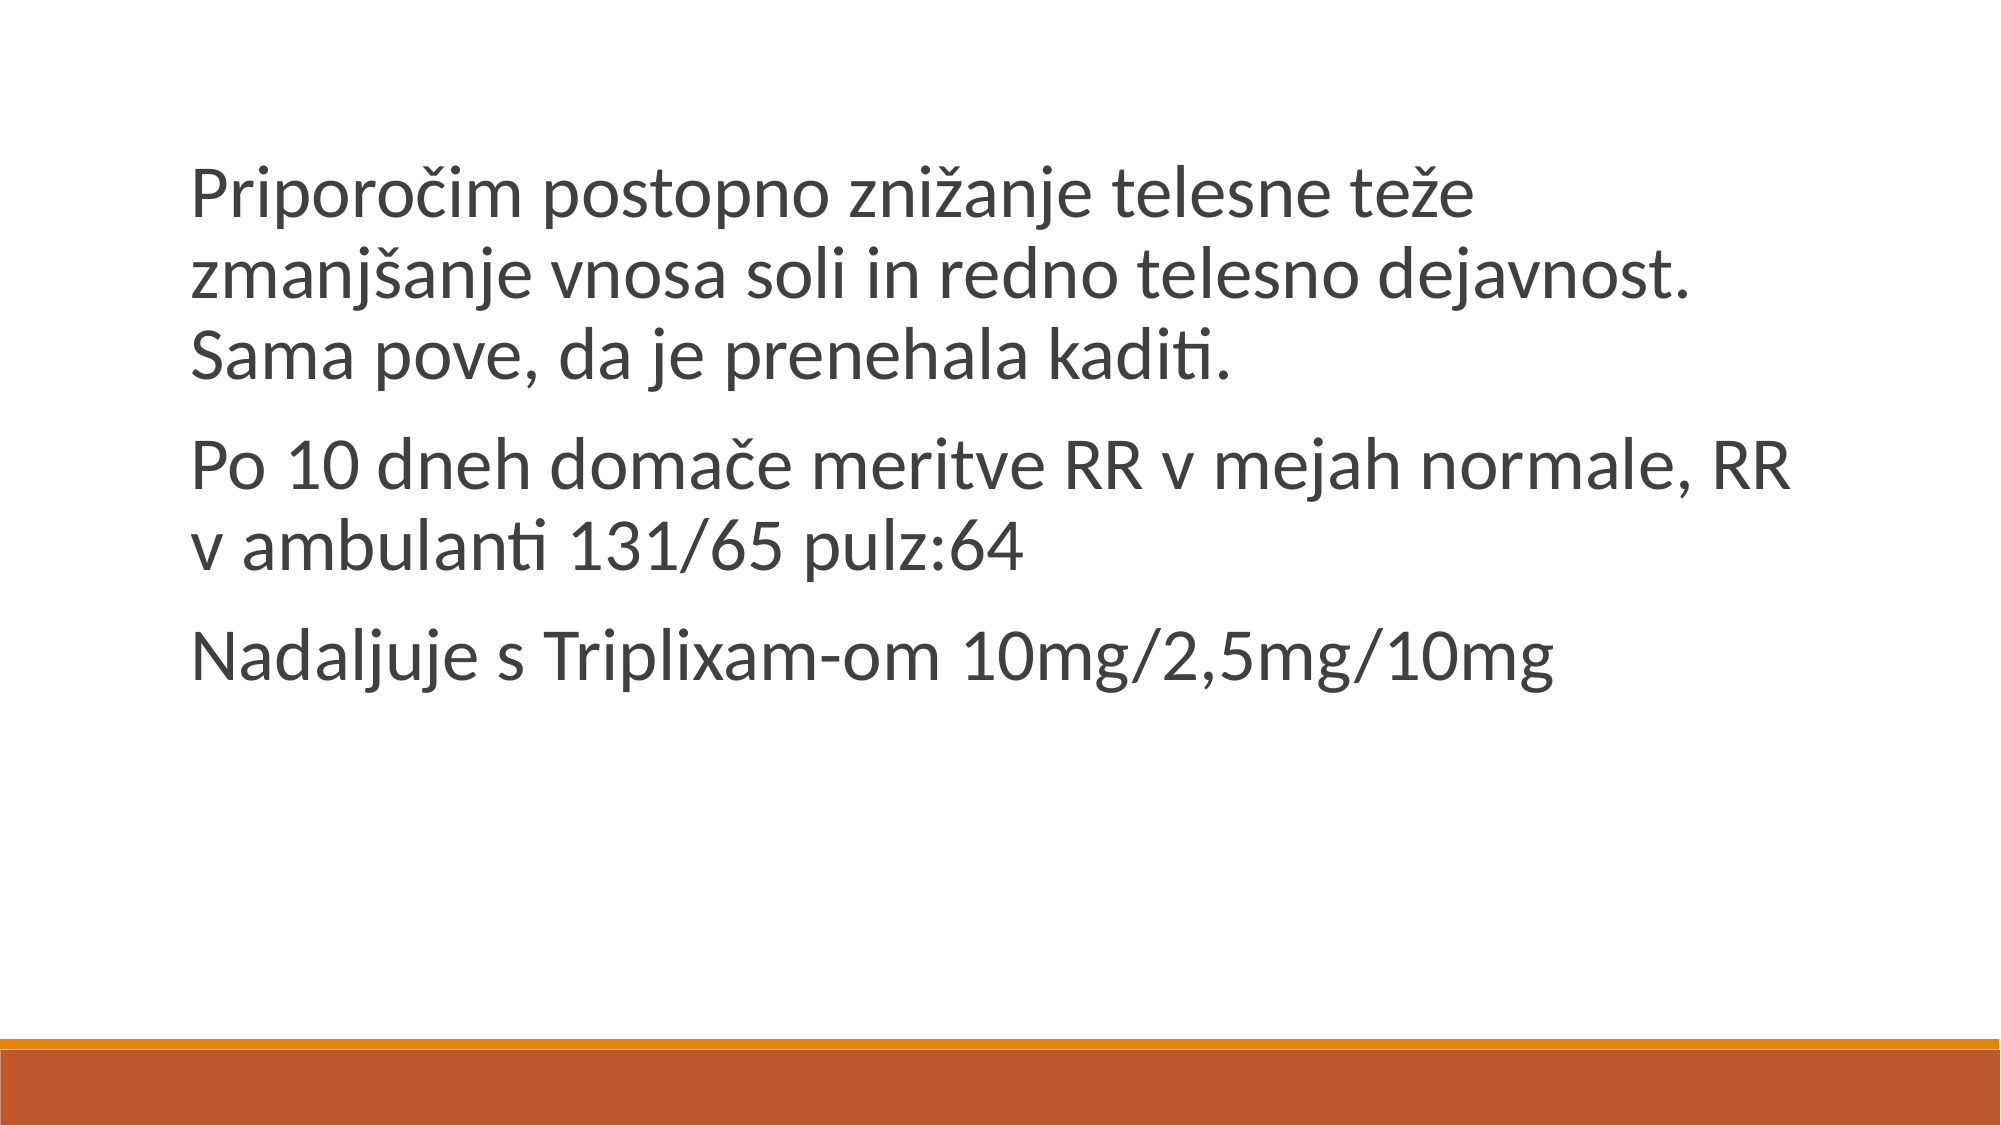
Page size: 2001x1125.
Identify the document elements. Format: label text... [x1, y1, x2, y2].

text_box Priporočim postopno znižanje telesne teže zmanjšanje vnosa soli in redno telesno dejavnost. Sama pove, da je prenehala kaditi. Po 10 dneh domače meritve RR v mejah normale, RR v ambulanti 131/65 pulz:64 Nadaljuje s Triplixam-om 10mg/2,5mg/10mg [175, 145, 1825, 705]
